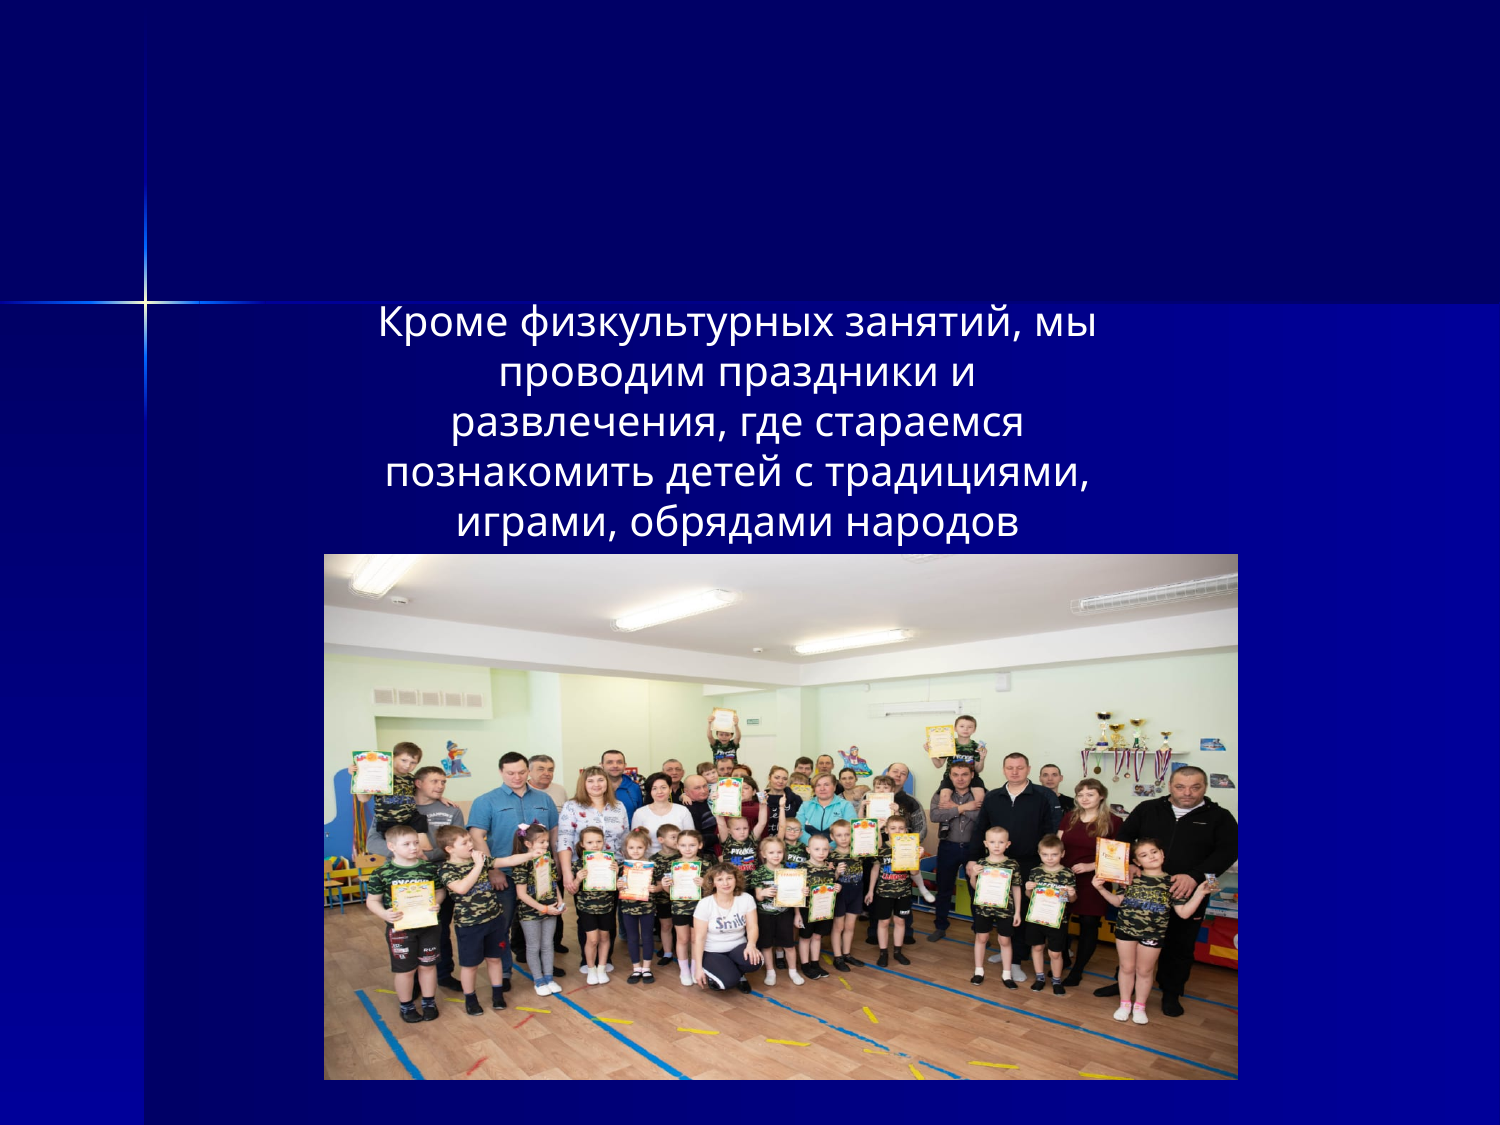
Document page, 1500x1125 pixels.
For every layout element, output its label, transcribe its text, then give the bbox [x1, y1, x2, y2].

picture [324, 554, 1238, 1081]
text_box Кроме физкультурных занятий, мы проводим праздники и развлечения, где стараемся познакомить детей с традициями, играми, обрядами народов живущих на Урале. [350, 287, 1125, 553]
